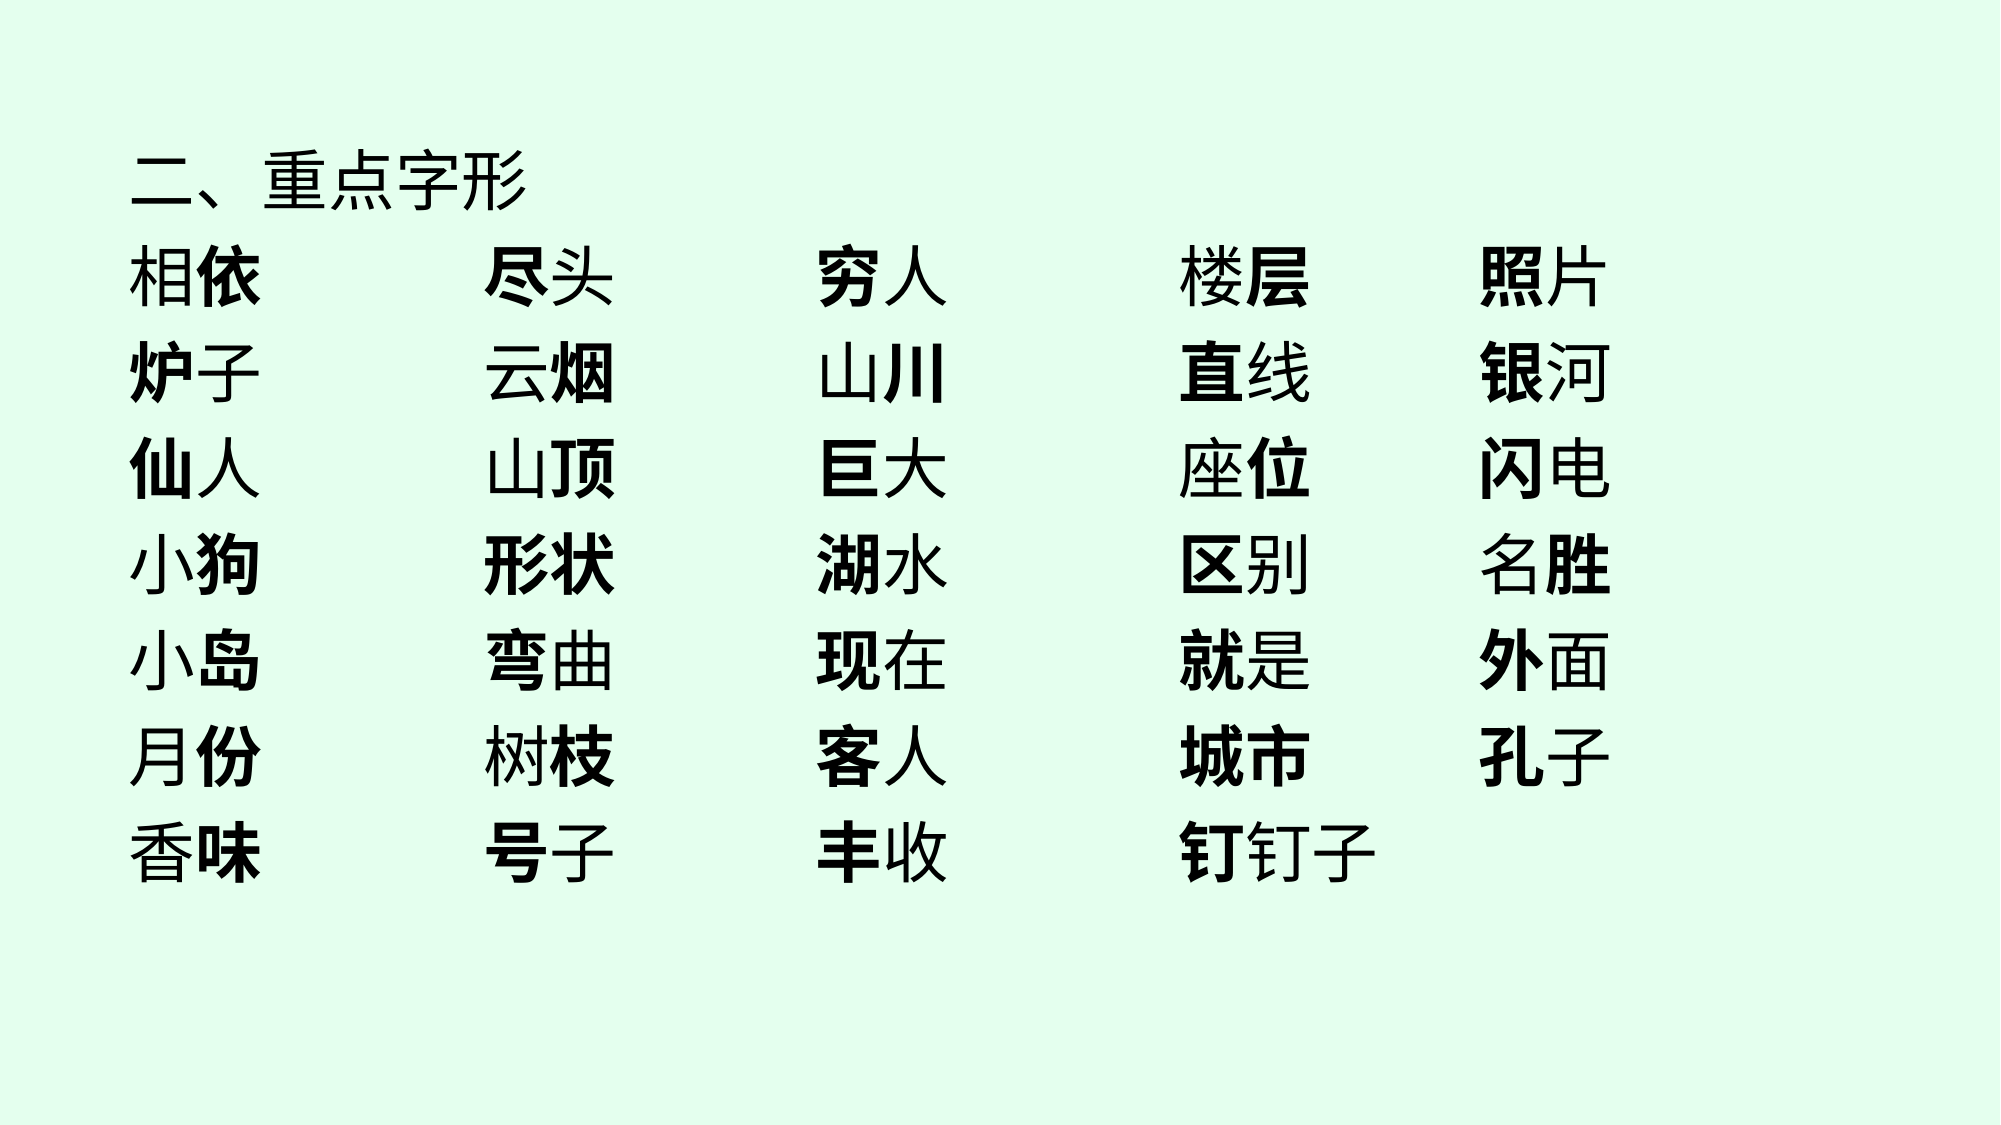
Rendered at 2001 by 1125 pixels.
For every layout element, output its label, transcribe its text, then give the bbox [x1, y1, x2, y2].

text_box 二、重点字形 相依 尽头 穷人 楼层 照片 炉子 云烟 山川 直线 银河 仙人 山顶 巨大 座位 闪电 小狗 形状 湖水 区别 名胜 小岛 弯曲 现在 就是 外面 月份 树枝 客人 城市 孔子 香味 号子 丰收 钉钉子 [113, 115, 1887, 898]
